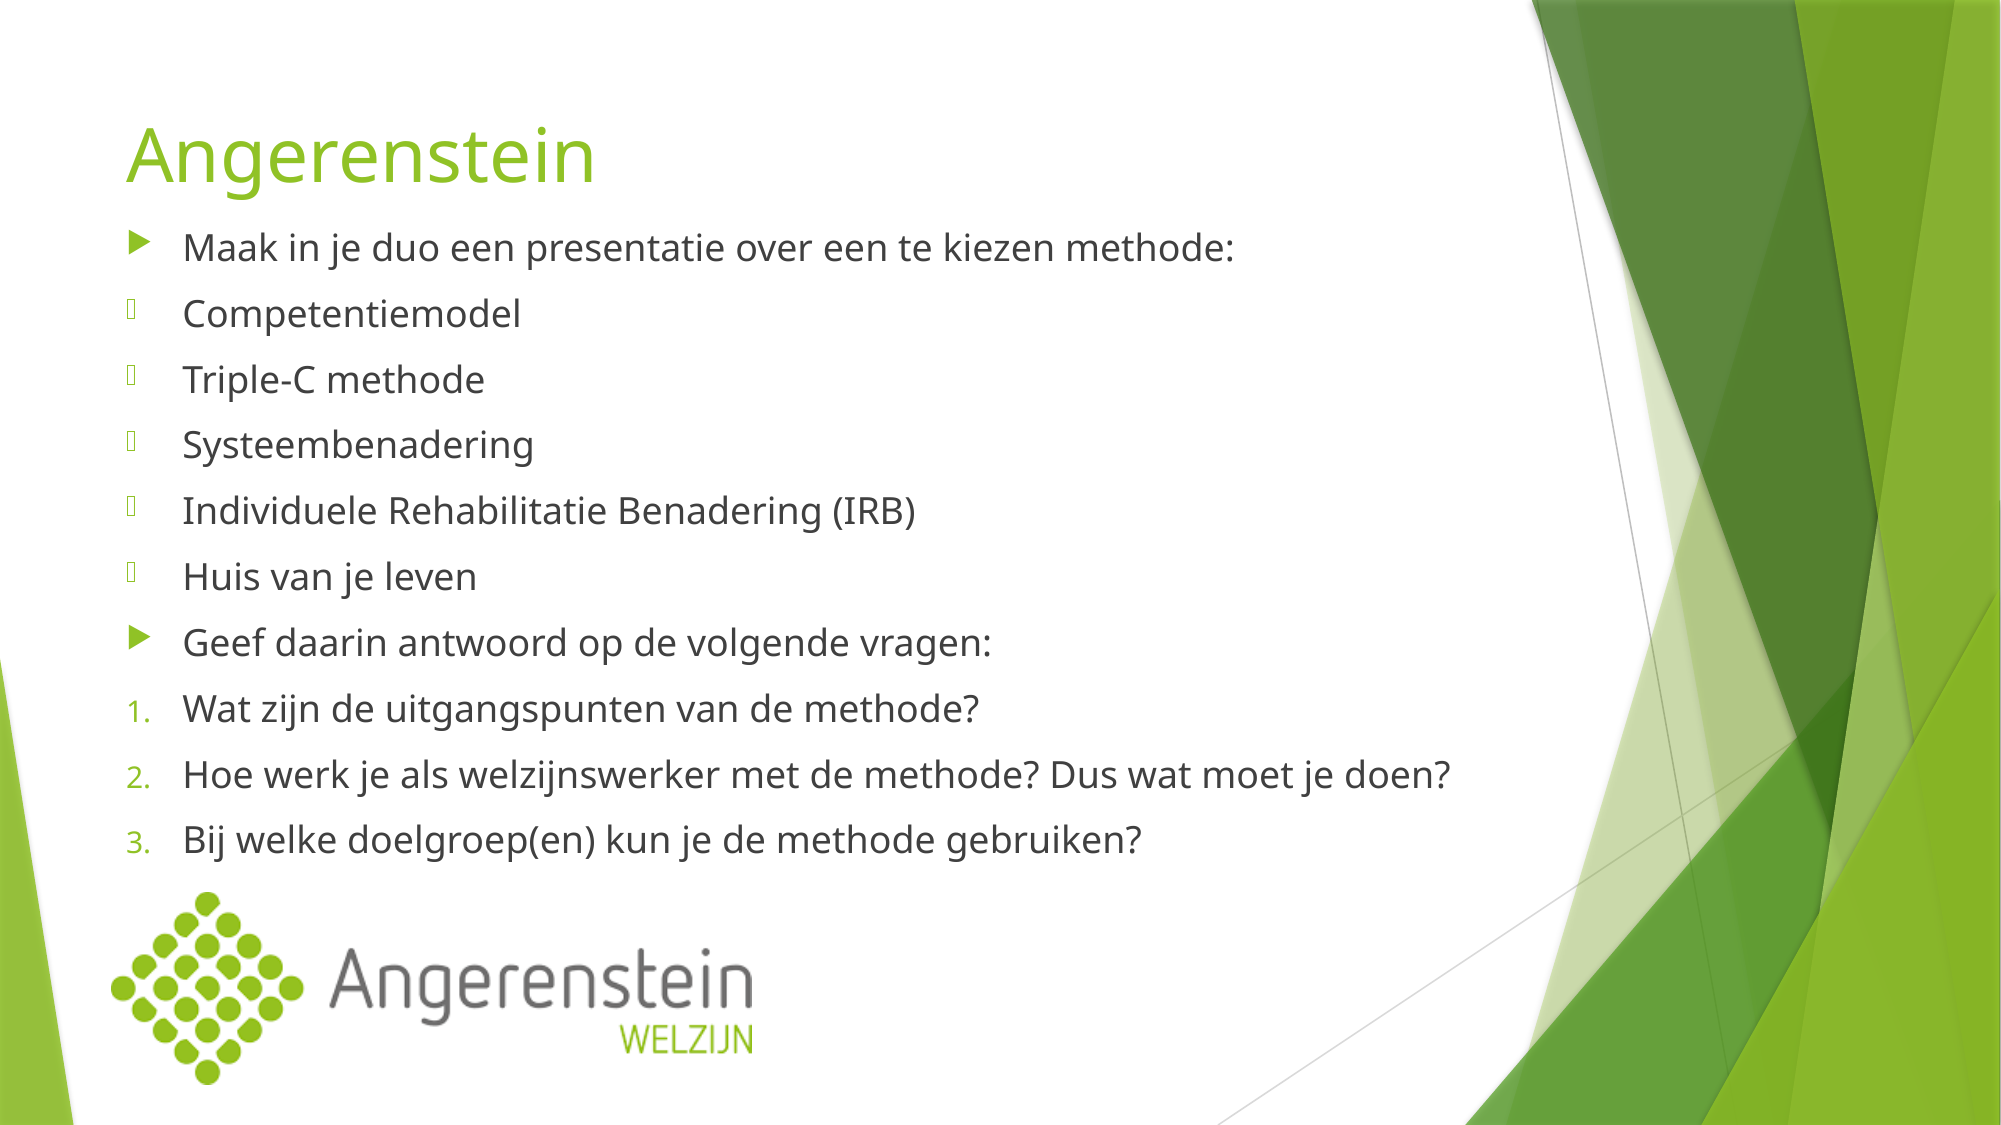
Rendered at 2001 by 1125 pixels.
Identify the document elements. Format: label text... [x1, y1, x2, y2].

title Angerenstein [111, 99, 1522, 216]
picture [110, 892, 753, 1086]
list Maak in je duo een presentatie over een te kiezen methode: Competentiemodel Triple-C methode Systeembenadering Individuele Rehabilitatie Benadering (IRB) Huis van je leven Geef daarin antwoord op de volgende vragen: Wat zijn de uitgangspunten van de methode? Hoe werk je als welzijnswerker met de methode? Dus wat moet je doen? Bij welke doelgroep(en) kun je de methode gebruiken? [111, 216, 1522, 952]
